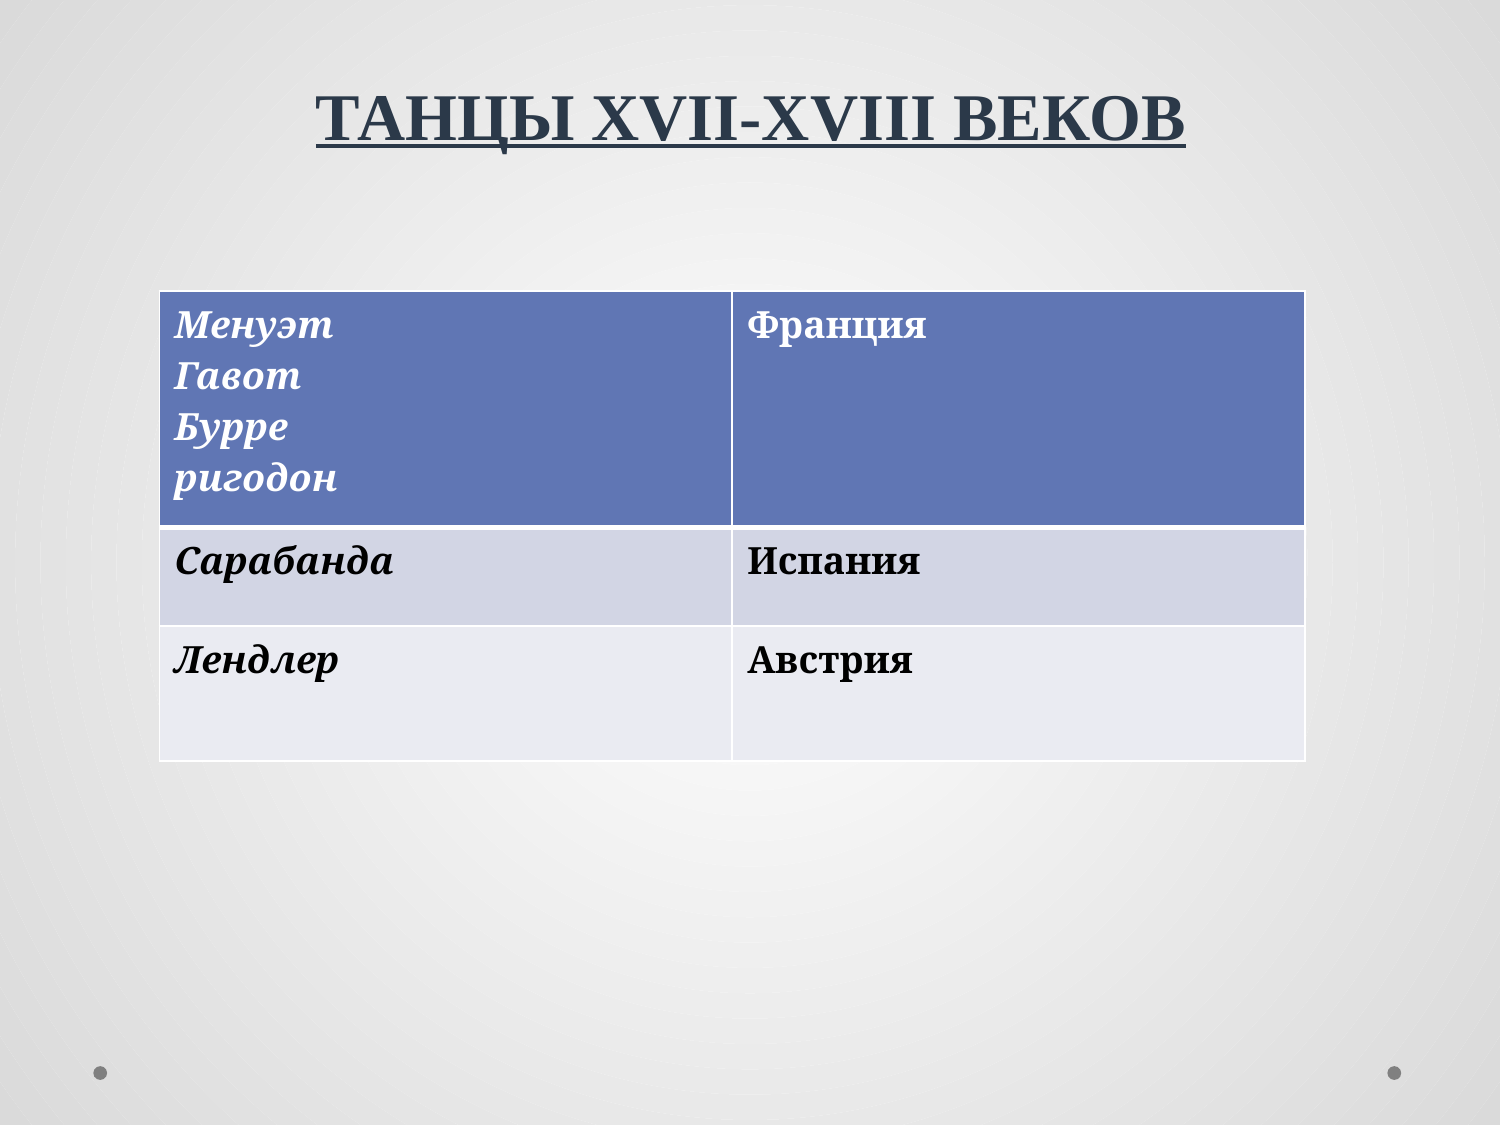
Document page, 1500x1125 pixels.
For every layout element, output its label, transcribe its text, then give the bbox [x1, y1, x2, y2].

table_cell Австрия [733, 627, 1304, 760]
table_cell Лендлер [160, 627, 731, 760]
table_cell Сарабанда [160, 530, 731, 625]
table_header Франция [733, 292, 1304, 525]
text_box ТАНЦЫ XVII-XVIII ВЕКОВ [182, 30, 1319, 161]
text_box [53, 172, 1425, 1047]
table_cell Испания [733, 530, 1304, 625]
table_header Менуэт Гавот Бурре ригодон [160, 292, 731, 525]
